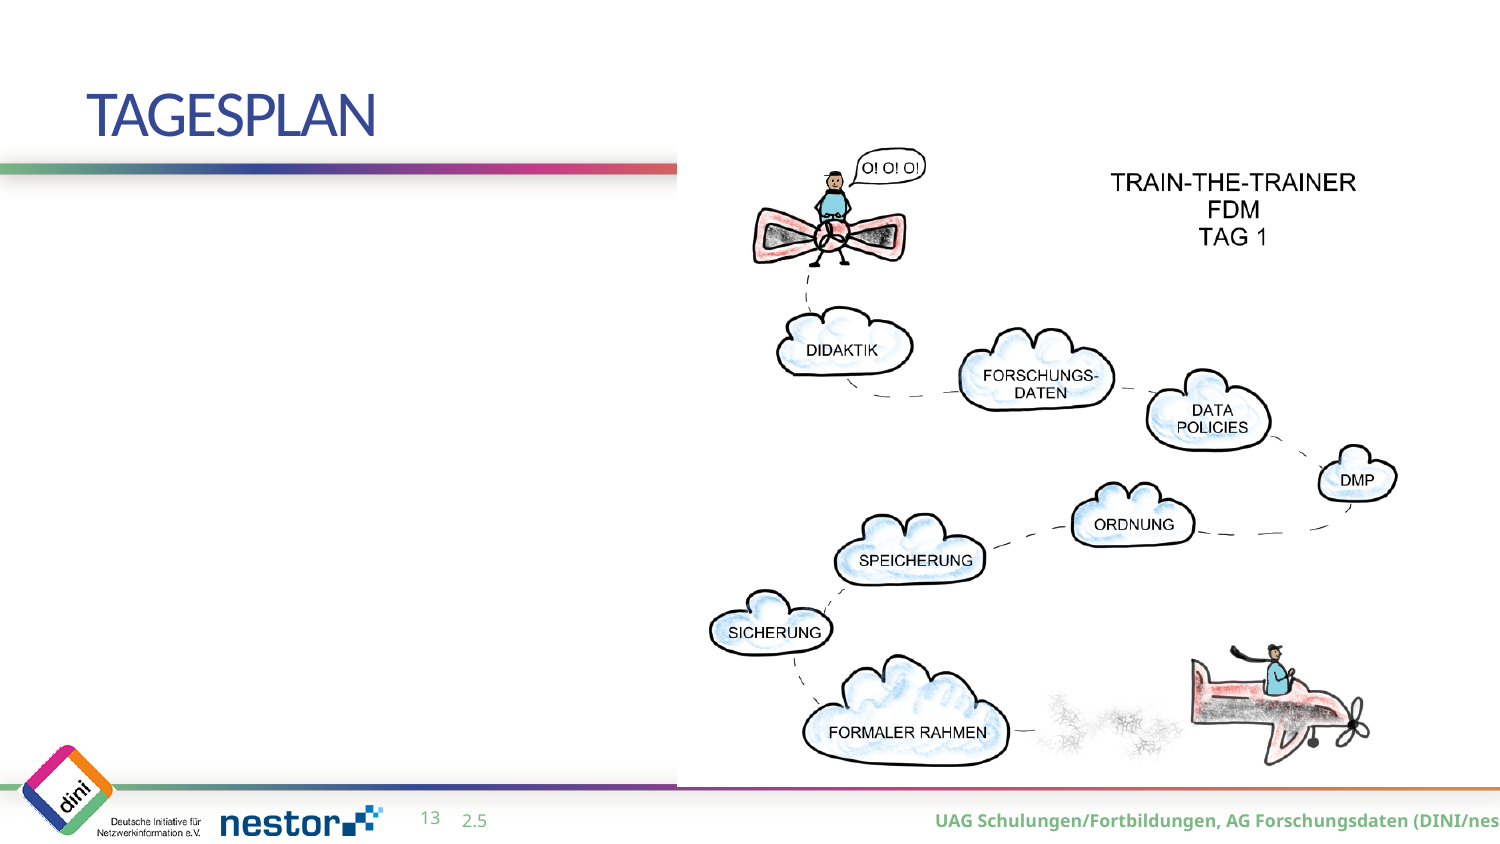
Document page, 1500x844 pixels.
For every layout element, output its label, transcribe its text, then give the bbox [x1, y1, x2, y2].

picture [0, 138, 676, 204]
text_box 2.5 [433, 801, 502, 838]
title Tagesplan [77, 61, 1423, 158]
slide_number 12 [406, 801, 454, 841]
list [676, 124, 1500, 787]
picture [1280, 819, 1289, 825]
picture [1423, 817, 1428, 825]
picture [0, 731, 1500, 844]
